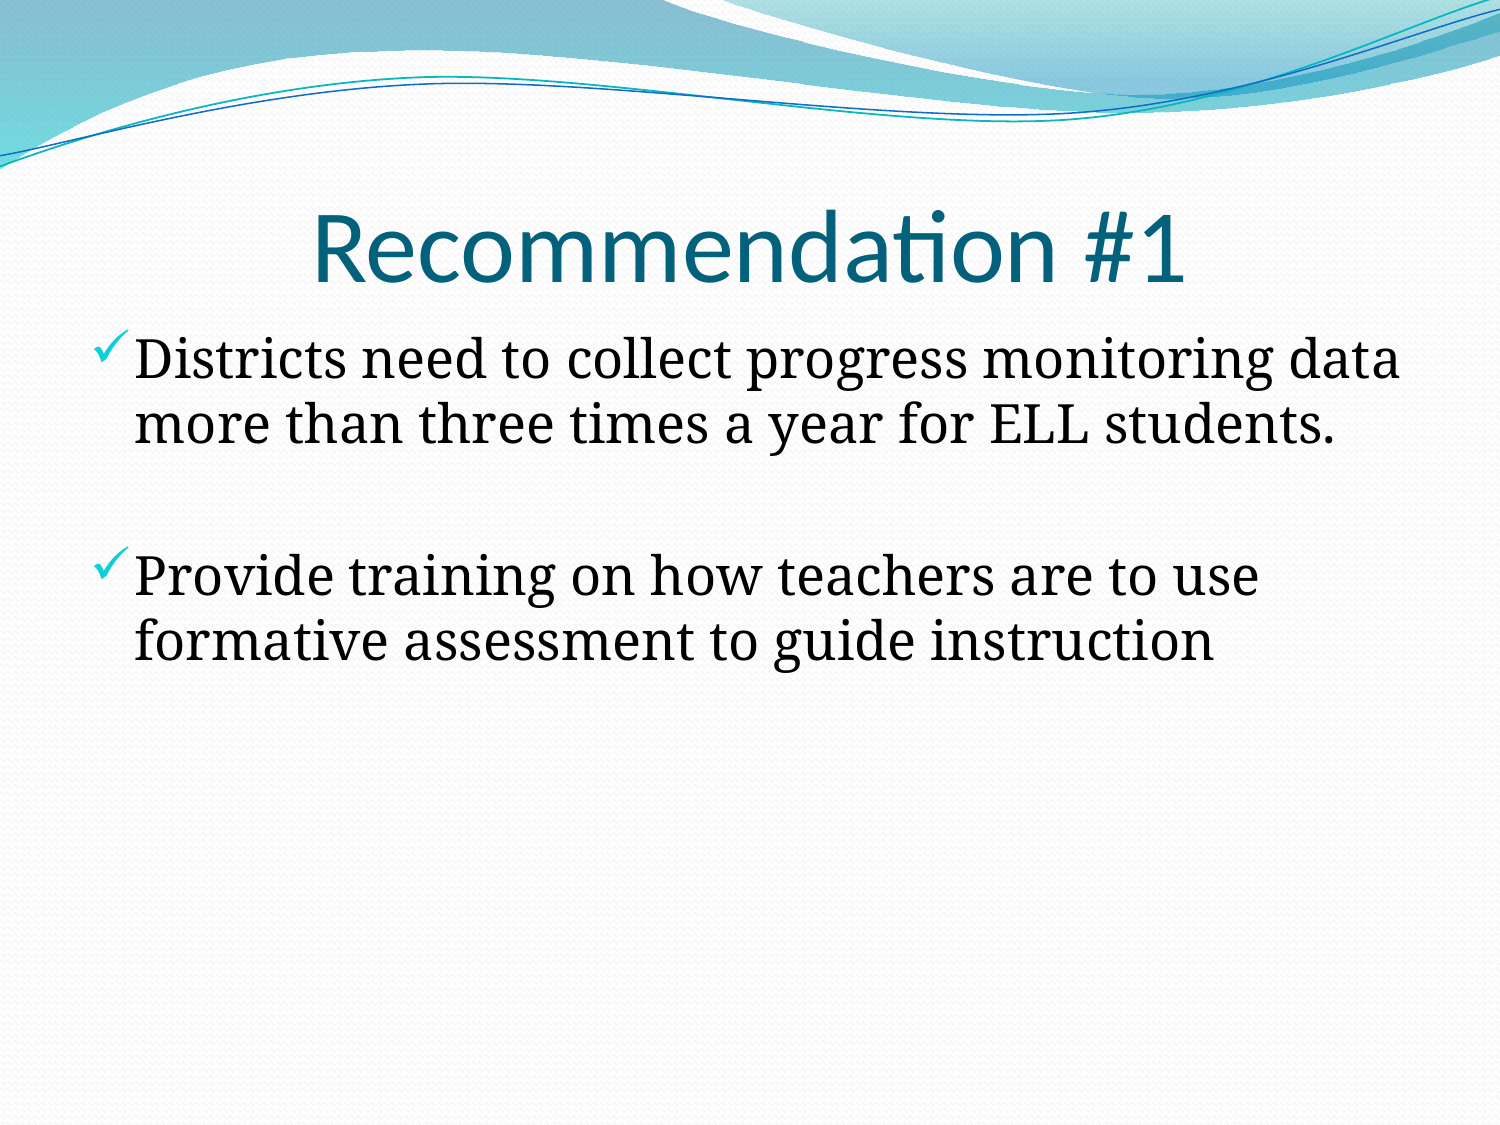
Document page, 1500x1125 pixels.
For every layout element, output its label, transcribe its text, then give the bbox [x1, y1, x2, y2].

title Recommendation #1 [75, 115, 1425, 303]
list Districts need to collect progress monitoring data more than three times a year for ELL students. Provide training on how teachers are to use formative assessment to guide instruction [75, 317, 1425, 1038]
